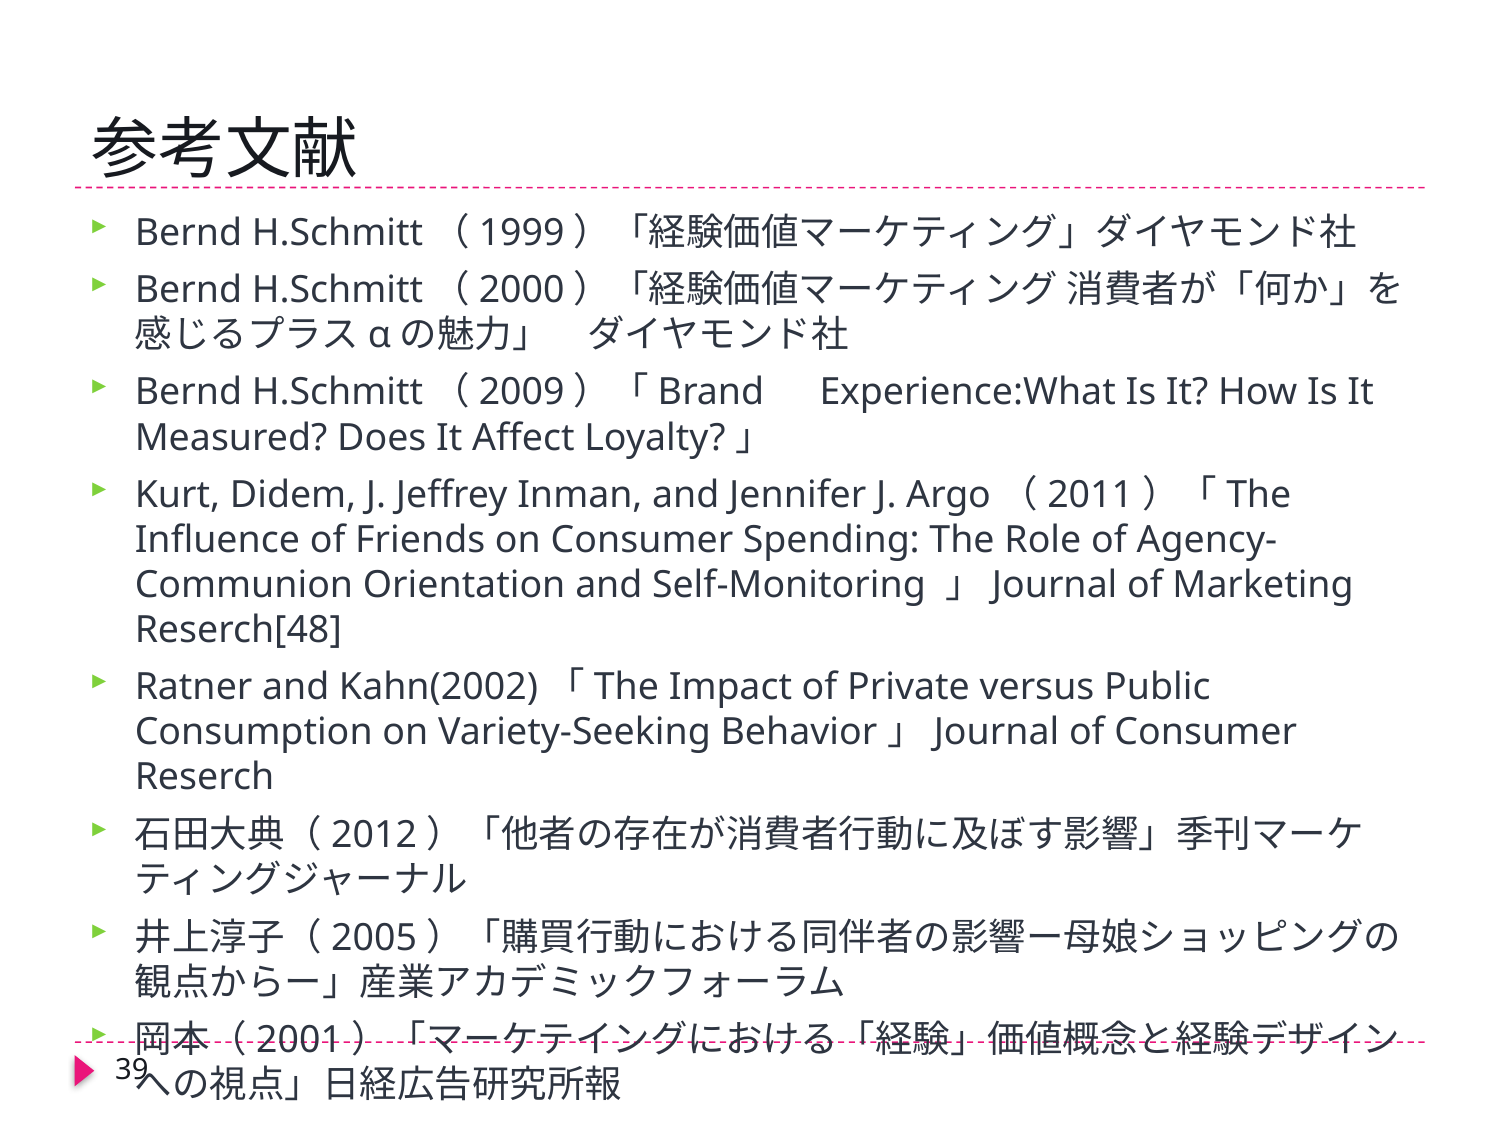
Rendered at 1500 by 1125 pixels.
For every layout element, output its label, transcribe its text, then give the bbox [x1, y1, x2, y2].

slide_number 39 [100, 1042, 426, 1103]
list Bernd H.Schmitt（1999）「経験価値マーケティング」ダイヤモンド社 Bernd H.Schmitt（2000）「経験価値マーケティング 消費者が「何か」を感じるプラスαの魅力」 ダイヤモンド社 Bernd H.Schmitt（2009）「Brand Experience:What Is It? How Is It Measured? Does It Affect Loyalty?」 Kurt, Didem, J. Jeffrey Inman, and Jennifer J. Argo（2011）「The Influence of Friends on Consumer Spending: The Role of Agency-Communion Orientation and Self-Monitoring 」Journal of Marketing Reserch[48] Ratner and Kahn(2002)「The Impact of Private versus Public Consumption on Variety-Seeking Behavior」Journal of Consumer Reserch 石田大典（2012）「他者の存在が消費者行動に及ぼす影響」季刊マーケティングジャーナル 井上淳子（2005）「購買行動における同伴者の影響ー母娘ショッピングの観点からー」産業アカデミックフォーラム 岡本（2001）「マーケテイングにおける「経験」価値概念と経験デザインへの視点」日経広告研究所報 [75, 200, 1425, 1010]
title 参考文献 [76, 30, 1427, 194]
